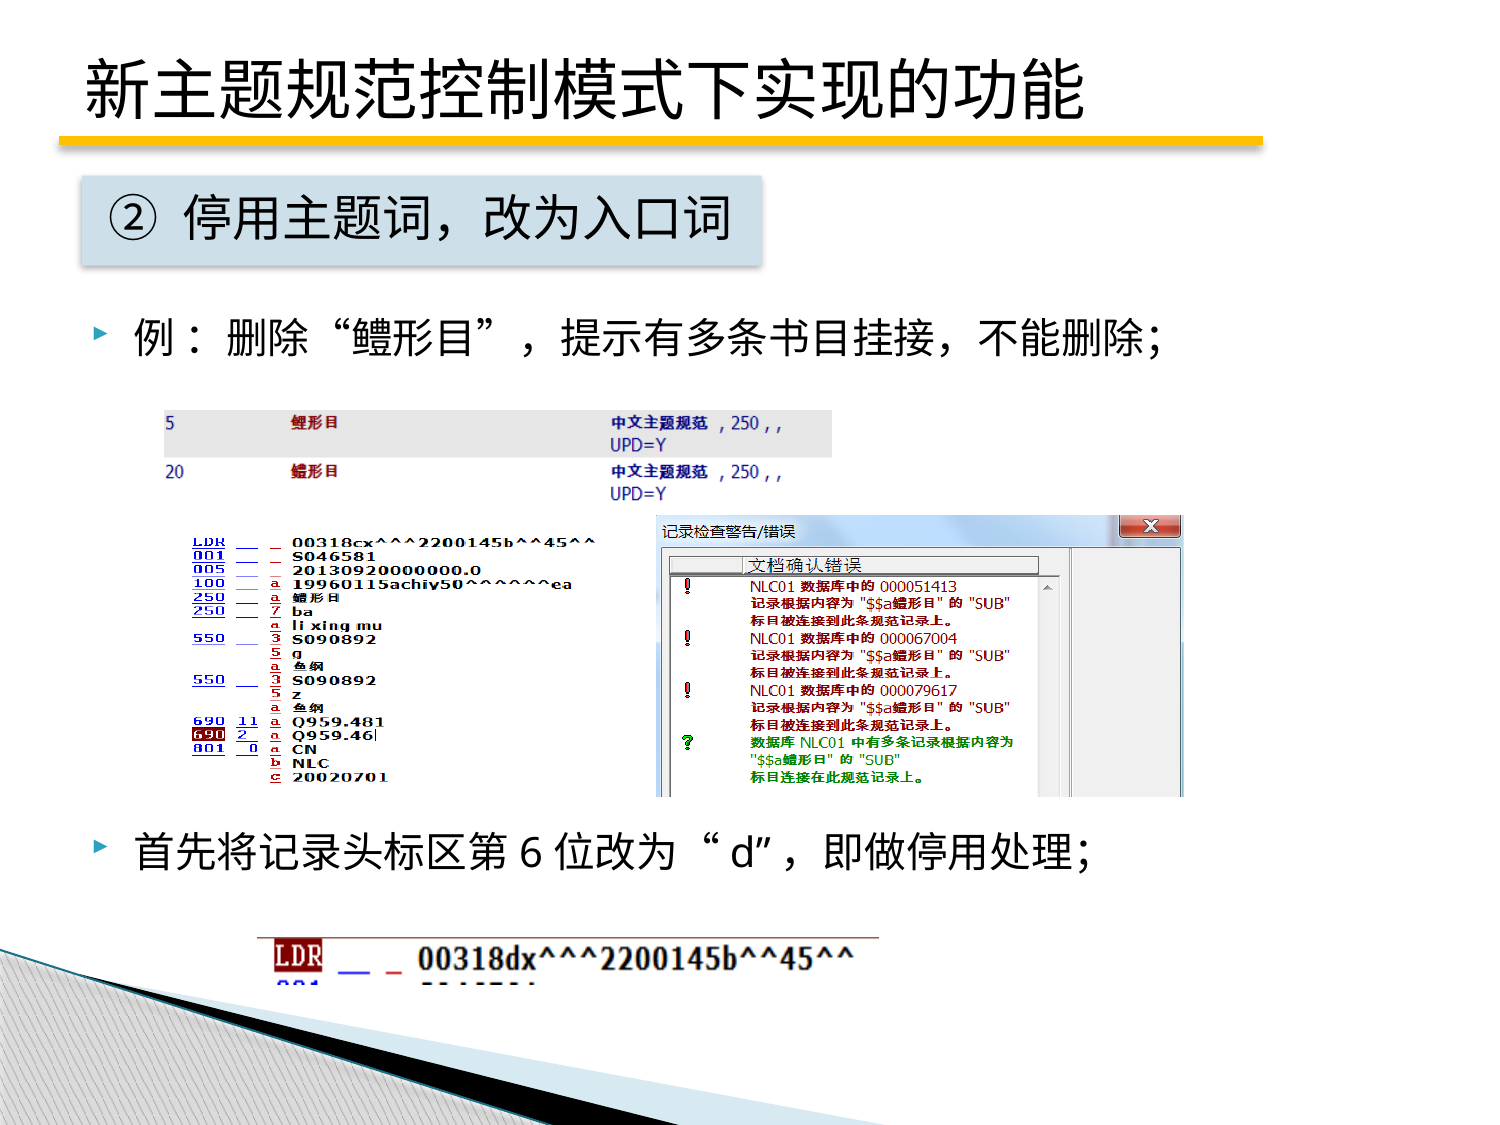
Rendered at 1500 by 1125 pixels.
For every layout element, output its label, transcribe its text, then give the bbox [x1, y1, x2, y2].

text_box 新主题规范控制模式下实现的功能 [70, 35, 1125, 136]
picture [152, 538, 622, 786]
picture [655, 515, 1184, 798]
list 例 ：删除“鳢形目”，提示有多条书目挂接，不能删除； 首先将记录头标区第6位改为“d”，即做停用处理； [58, 304, 1409, 1025]
picture [257, 937, 880, 985]
picture [163, 409, 833, 505]
text_box ② 停用主题词，改为入口词 [78, 171, 766, 270]
